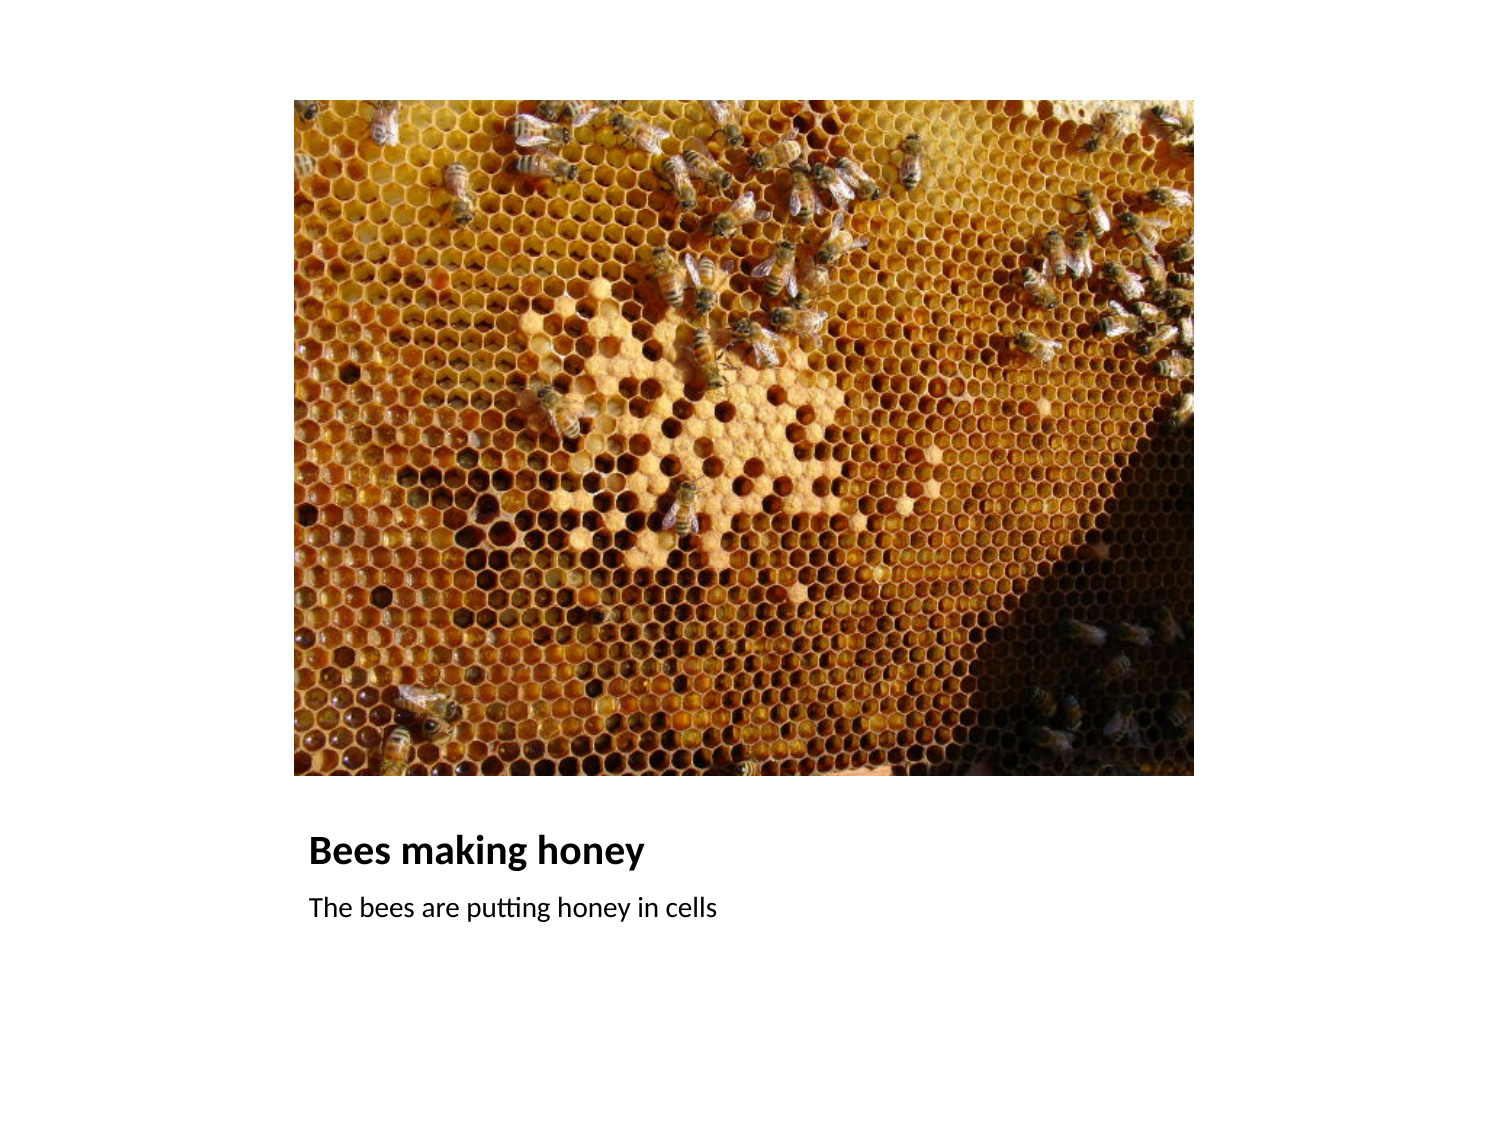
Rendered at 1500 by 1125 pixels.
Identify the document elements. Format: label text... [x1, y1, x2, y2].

list The bees are putting honey in cells [294, 880, 1194, 1013]
title Bees making honey [294, 787, 1194, 880]
picture [293, 100, 1195, 776]
